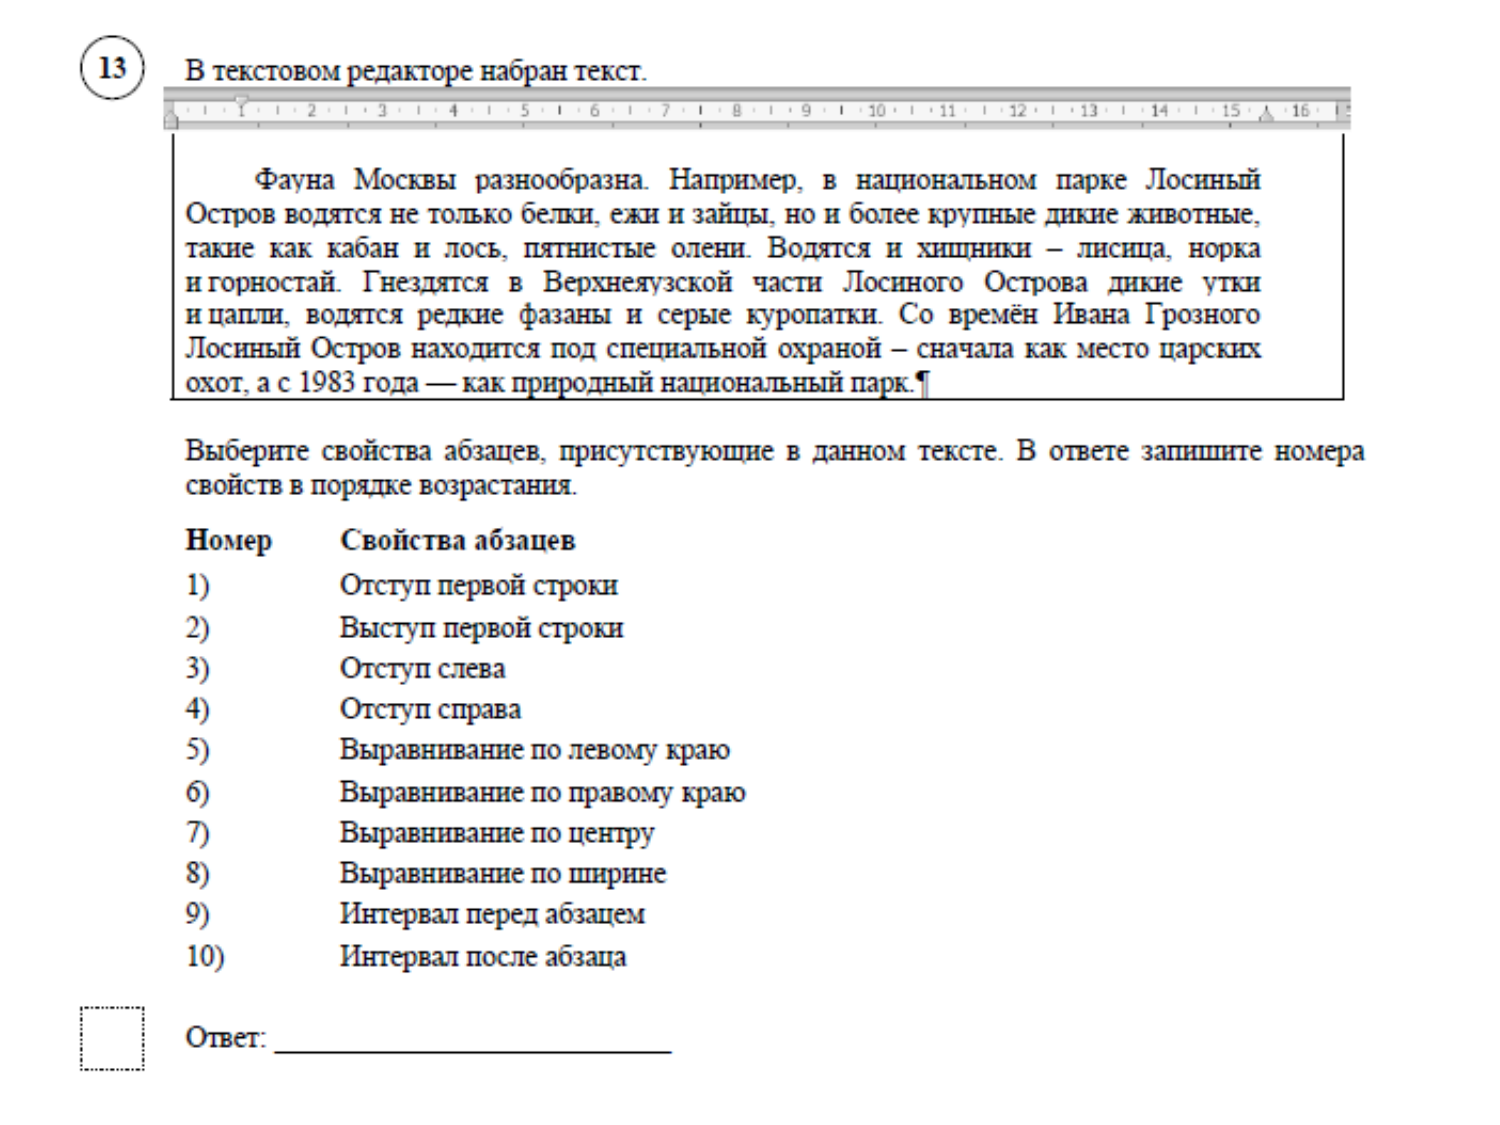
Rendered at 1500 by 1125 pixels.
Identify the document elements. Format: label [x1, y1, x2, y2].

picture [68, 18, 1392, 1100]
